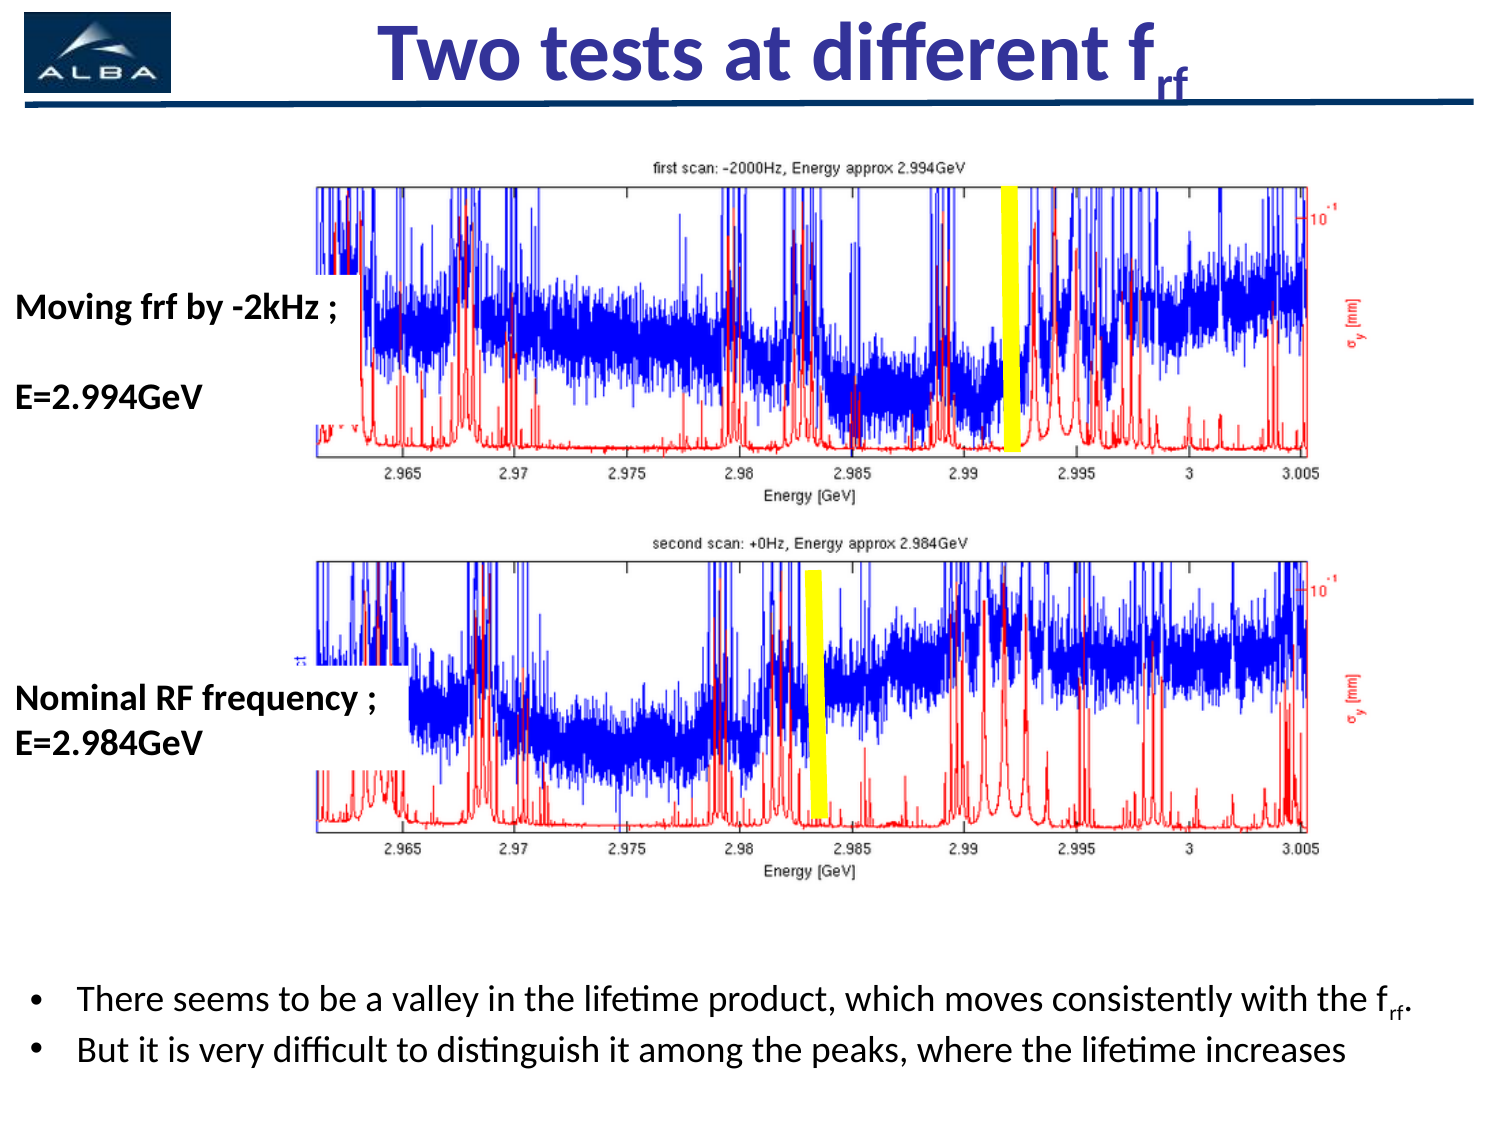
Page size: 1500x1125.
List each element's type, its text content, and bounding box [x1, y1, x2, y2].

text_box Nominal RF frequency ; E=2.984GeV [0, 665, 267, 771]
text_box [812, 569, 820, 819]
text_box Two tests at different frf [362, 0, 1204, 118]
text_box Moving frf by -2kHz ; E=2.994GeV [0, 274, 267, 425]
picture [24, 12, 171, 93]
text_box There seems to be a valley in the lifetime product, which moves consistently with the frf. But it is very difficult to distinguish it among the peaks, where the lifetime increases [14, 966, 1468, 1078]
picture [272, 158, 1389, 890]
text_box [1008, 185, 1013, 453]
